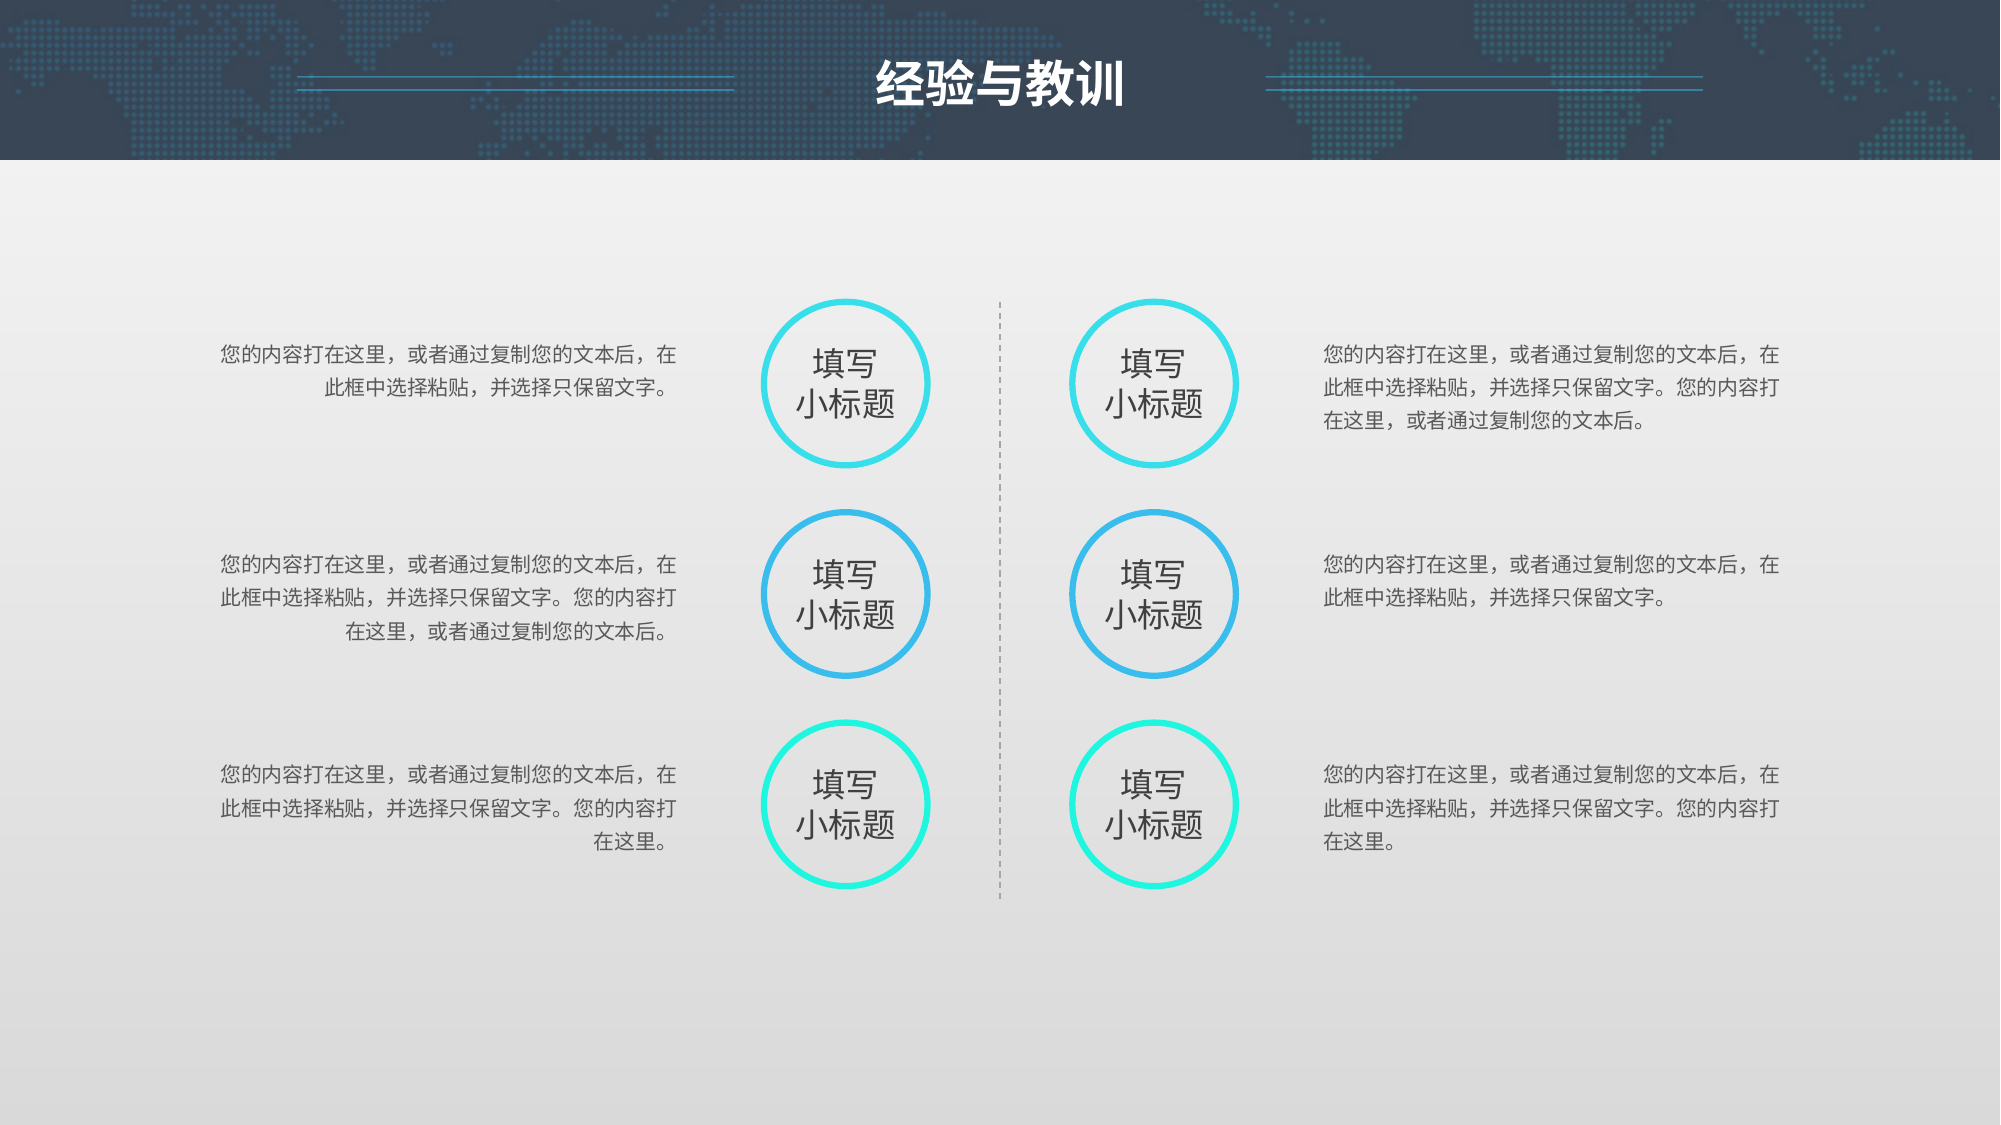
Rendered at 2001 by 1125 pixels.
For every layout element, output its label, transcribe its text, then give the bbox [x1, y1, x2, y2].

text_box 您的内容打在这里，或者通过复制您的文本后，在此框中选择粘贴，并选择只保留文字。您的内容打在这里。 [1308, 746, 1810, 861]
text_box 您的内容打在这里，或者通过复制您的文本后，在此框中选择粘贴，并选择只保留文字。您的内容打在这里，或者通过复制您的文本后。 [190, 535, 692, 651]
text_box 填写 小标题 [763, 721, 929, 887]
text_box 经验与教训 [860, 98, 1140, 121]
text_box 填写 小标题 [1071, 721, 1237, 887]
text_box 填写 小标题 [1071, 511, 1237, 677]
text_box 填写 小标题 [763, 511, 929, 677]
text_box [296, 76, 1704, 91]
picture [0, 0, 2000, 161]
text_box 您的内容打在这里，或者通过复制您的文本后，在此框中选择粘贴，并选择只保留文字。 [190, 325, 692, 407]
text_box 经验与教训 [860, 45, 1140, 75]
text_box 您的内容打在这里，或者通过复制您的文本后，在此框中选择粘贴，并选择只保留文字。您的内容打在这里。 [190, 746, 692, 861]
text_box 您的内容打在这里，或者通过复制您的文本后，在此框中选择粘贴，并选择只保留文字。您的内容打在这里，或者通过复制您的文本后。 [1308, 325, 1810, 441]
text_box 您的内容打在这里，或者通过复制您的文本后，在此框中选择粘贴，并选择只保留文字。 [1308, 535, 1810, 618]
text_box 填写 小标题 [1071, 301, 1237, 467]
text_box 填写 小标题 [763, 301, 929, 467]
